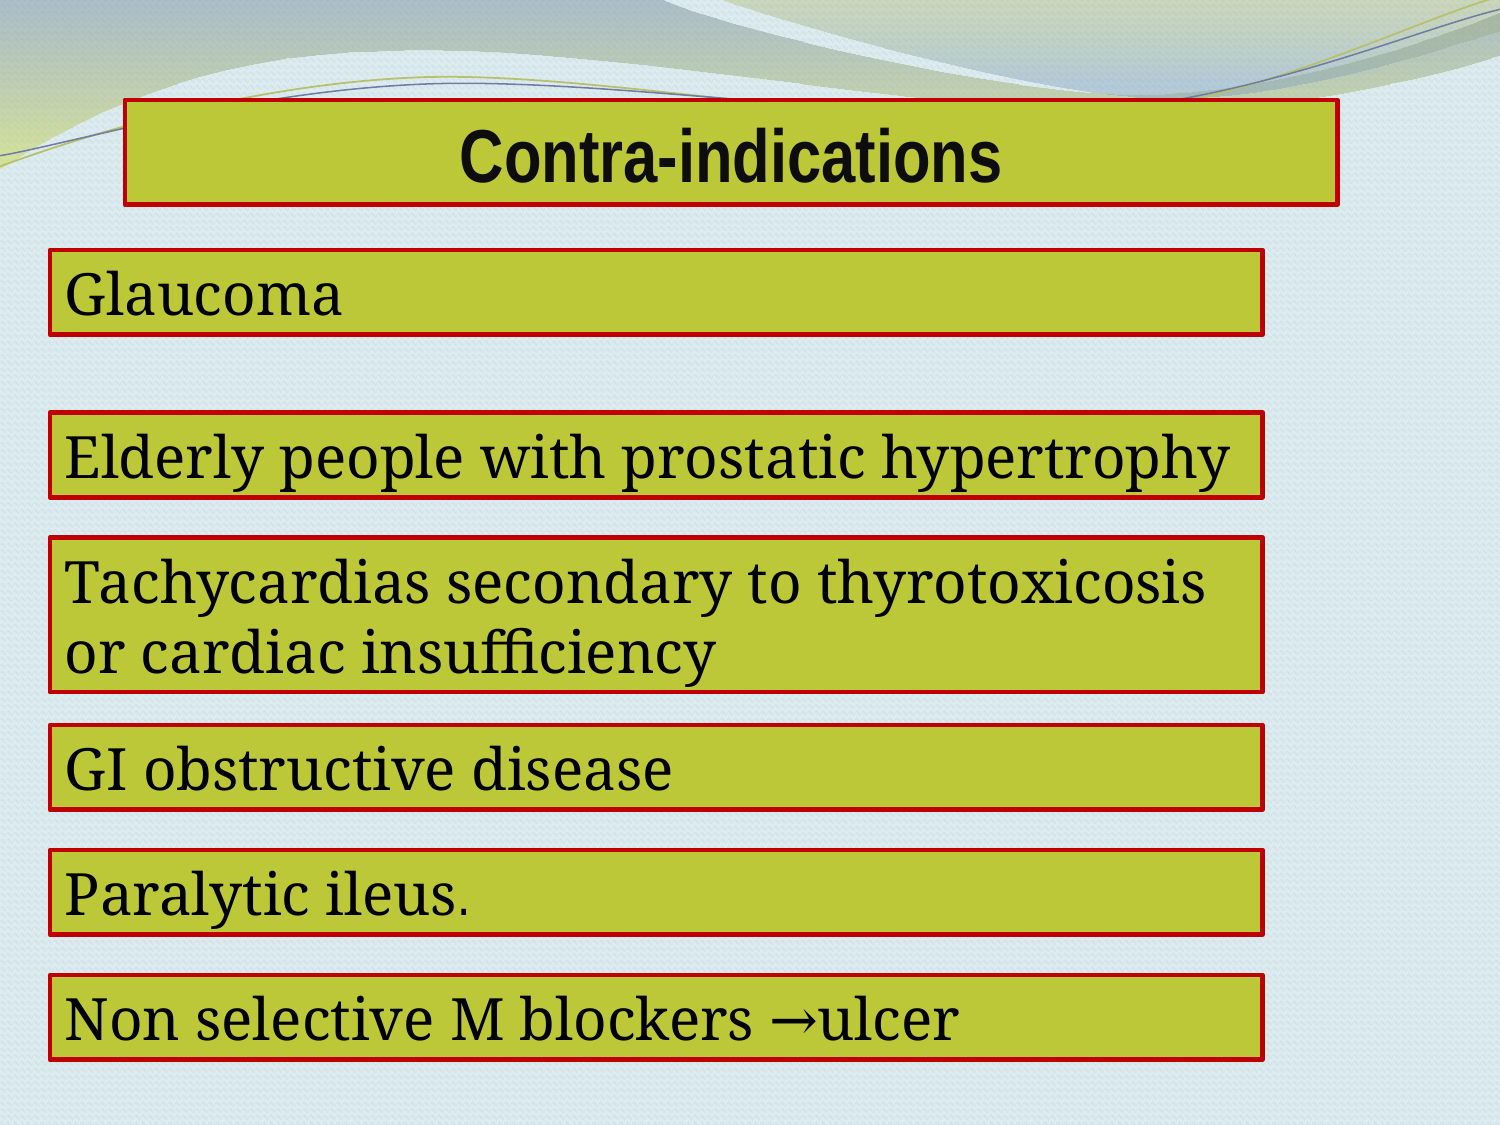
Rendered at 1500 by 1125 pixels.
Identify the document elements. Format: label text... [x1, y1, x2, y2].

text_box Tachycardias secondary to thyrotoxicosis or cardiac insufficiency [49, 537, 1263, 693]
text_box Glaucoma [49, 249, 1263, 335]
text_box Elderly people with prostatic hypertrophy [49, 412, 1263, 498]
text_box GI obstructive disease [49, 725, 1263, 810]
text_box Paralytic ileus. [49, 849, 1263, 935]
text_box Non selective M blockers →ulcer [49, 975, 1263, 1060]
text_box Contra-indications [124, 99, 1338, 205]
